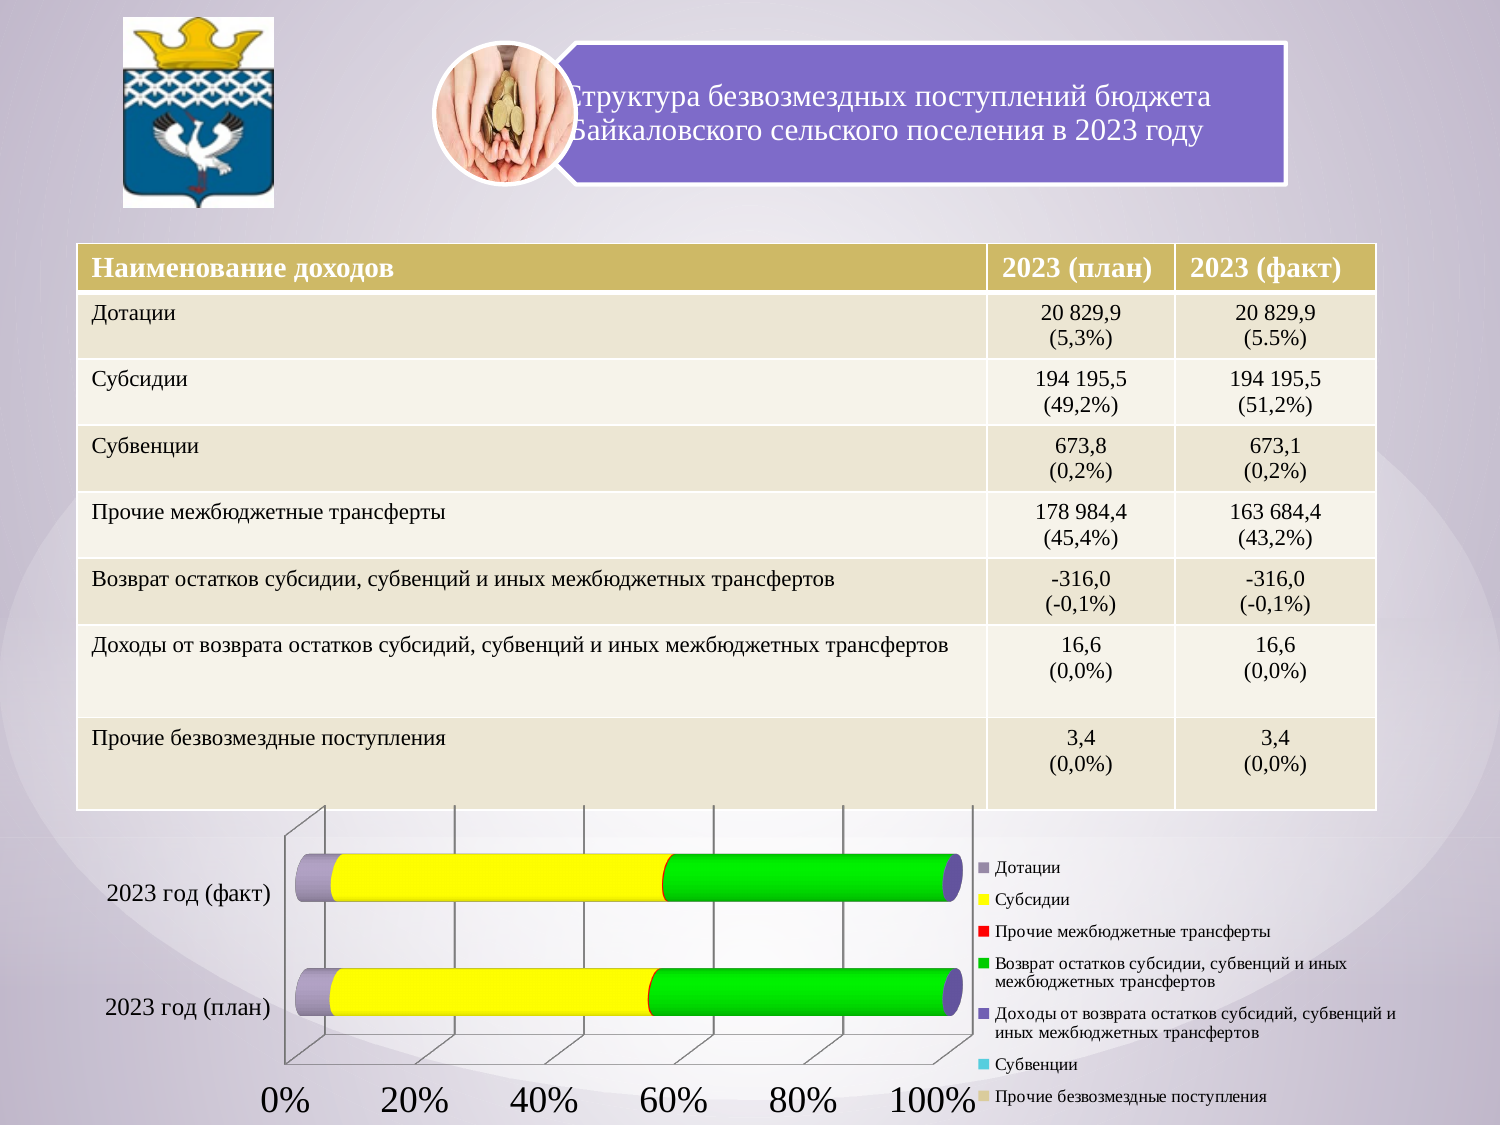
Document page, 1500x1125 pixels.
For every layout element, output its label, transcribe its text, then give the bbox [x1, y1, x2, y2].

table_cell Возврат остатков субсидии, субвенций и иных межбюджетных трансфертов [78, 559, 986, 624]
chart [76, 798, 1448, 1125]
table_header 2023 (план) [988, 244, 1174, 290]
table_cell 20 829,9 (5.5%) [1176, 295, 1375, 358]
table_cell 3,4 (0,0%) [1176, 718, 1375, 795]
table_cell 16,6 (0,0%) [1176, 626, 1375, 717]
table_cell 20 829,9 (5,3%) [988, 295, 1174, 358]
table_cell 3,4 (0,0%) [988, 718, 1174, 795]
table_cell 163 684,4 (43,2%) [1176, 493, 1375, 557]
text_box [283, 42, 1448, 185]
table_cell 194 195,5 (49,2%) [988, 360, 1174, 424]
table_cell Прочие безвозмездные поступления [78, 718, 986, 796]
table_cell -316,0 (-0,1%) [1176, 559, 1375, 624]
table_cell Субсидии [78, 360, 986, 424]
table_cell -316,0 (-0,1%) [988, 559, 1174, 624]
table_cell 194 195,5 (51,2%) [1176, 360, 1375, 424]
table_cell Субвенции [78, 426, 986, 491]
table_header Наименование доходов [78, 244, 986, 290]
picture [123, 17, 274, 209]
table_cell 673,8 (0,2%) [988, 426, 1174, 491]
table_cell Доходы от возврата остатков субсидий, субвенций и иных межбюджетных трансфертов [78, 626, 986, 717]
table_cell 673,1 (0,2%) [1176, 426, 1375, 491]
table_cell Прочие межбюджетные трансферты [78, 493, 986, 557]
table_cell 178 984,4 (45,4%) [988, 493, 1174, 557]
table_header 2023 (факт) [1176, 244, 1375, 290]
table_cell Дотации [78, 295, 986, 358]
table_cell 16,6 (0,0%) [988, 626, 1174, 717]
